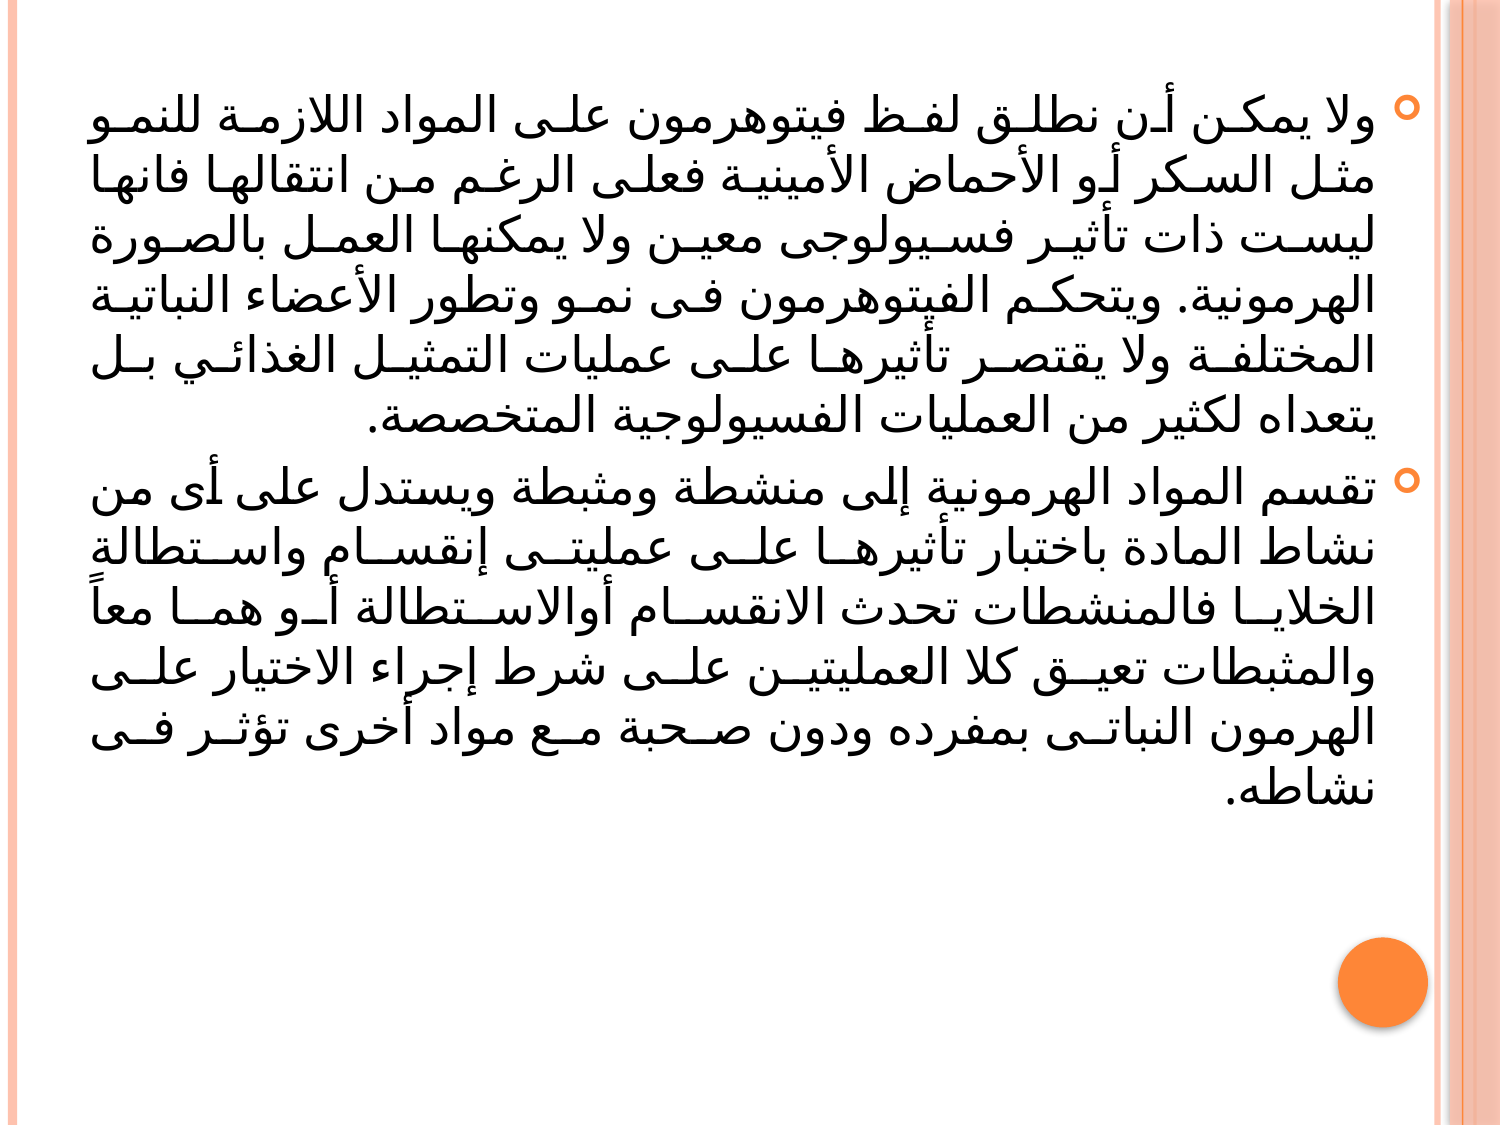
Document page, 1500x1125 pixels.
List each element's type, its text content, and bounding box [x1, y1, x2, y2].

list ولا يمكن أن نطلق لفظ فيتوهرمون على المواد اللازمة للنمو مثل السكر أو الأحماض الأمينية فعلى الرغم من انتقالها فانها ليست ذات تأثير فسيولوجى معين ولا يمكنها العمل بالصورة الهرمونية. ويتحكم الفيتوهرمون فى نمو وتطور الأعضاء النباتية المختلفة ولا يقتصر تأثيرها على عمليات التمثيل الغذائي بل يتعداه لكثير من العمليات الفسيولوجية المتخصصة. تقسم المواد الهرمونية إلى منشطة ومثبطة ويستدل على أى من نشاط المادة باختبار تأثيرها على عمليتى إنقسام واستطالة الخلايا فالمنشطات تحدث الانقسام أوالاستطالة أو هما معاً والمثبطات تعيق كلا العمليتين على شرط إجراء الاختيار على الهرمون النباتى بمفرده ودون صحبة مع مواد أخرى تؤثر فى نشاطه. [75, 75, 1438, 1005]
